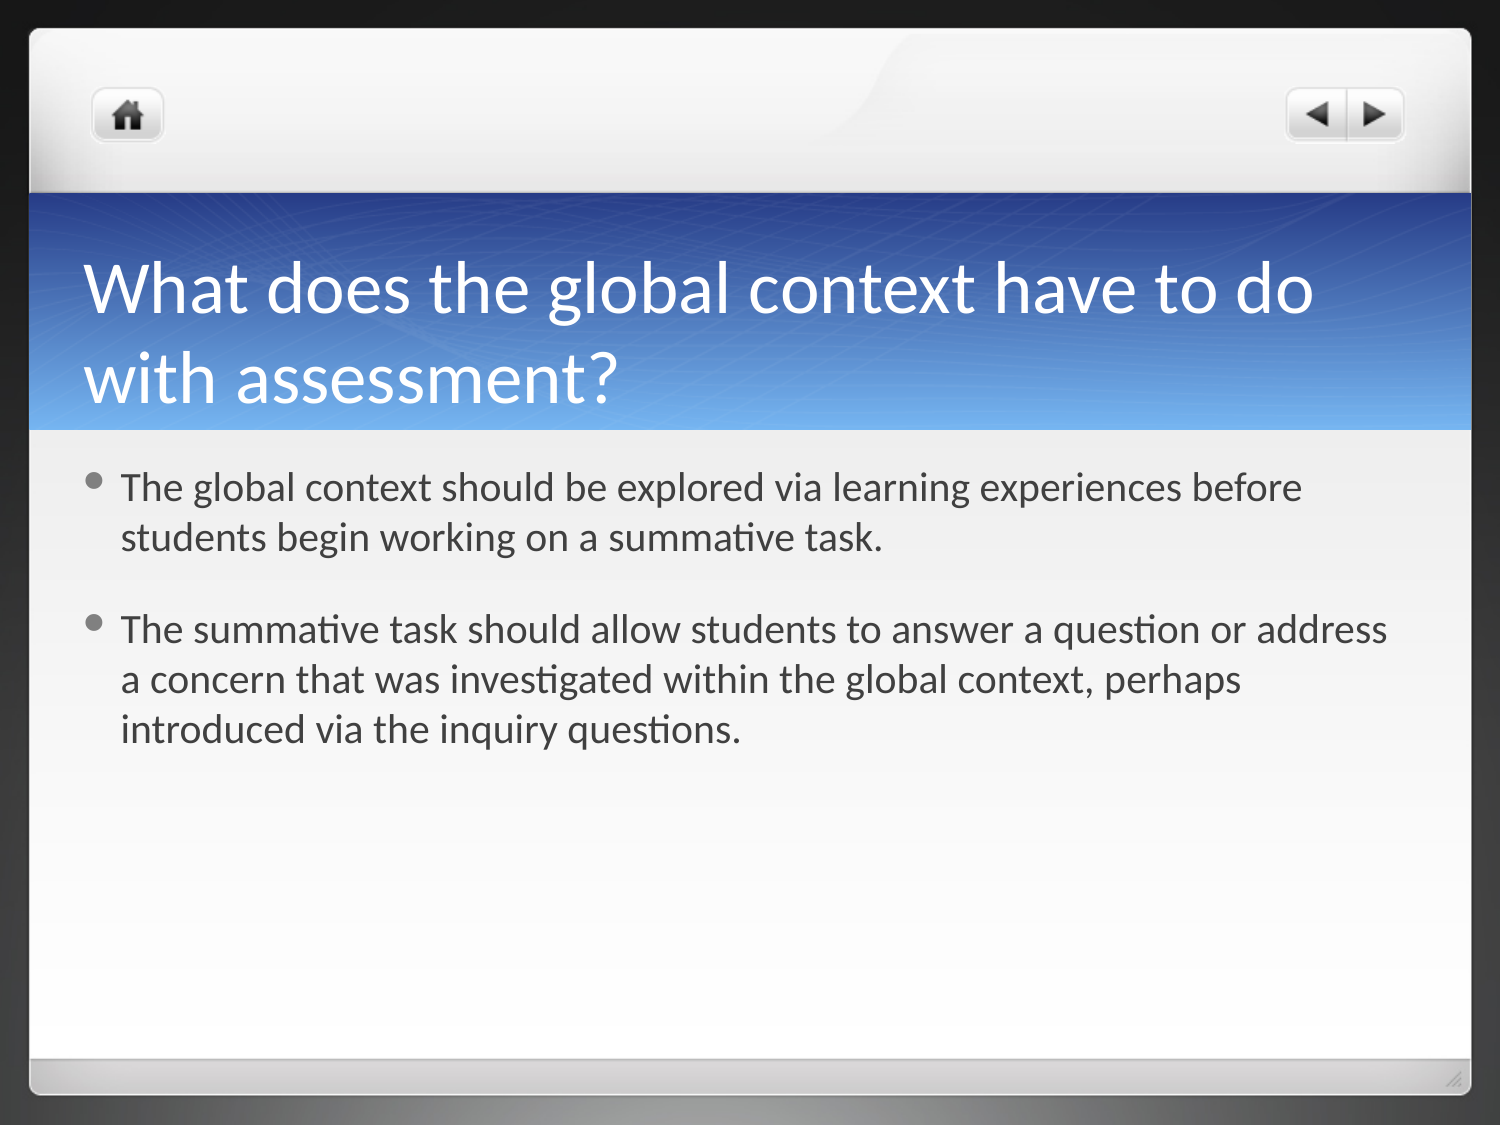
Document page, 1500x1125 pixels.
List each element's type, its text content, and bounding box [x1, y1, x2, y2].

list The global context should be explored via learning experiences before students begin working on a summative task. The summative task should allow students to answer a question or address a concern that was investigated within the global context, perhaps introduced via the inquiry questions. [68, 452, 1432, 1025]
title What does the global context have to do with assessment? [68, 238, 1432, 427]
picture [0, 0, 1500, 1125]
